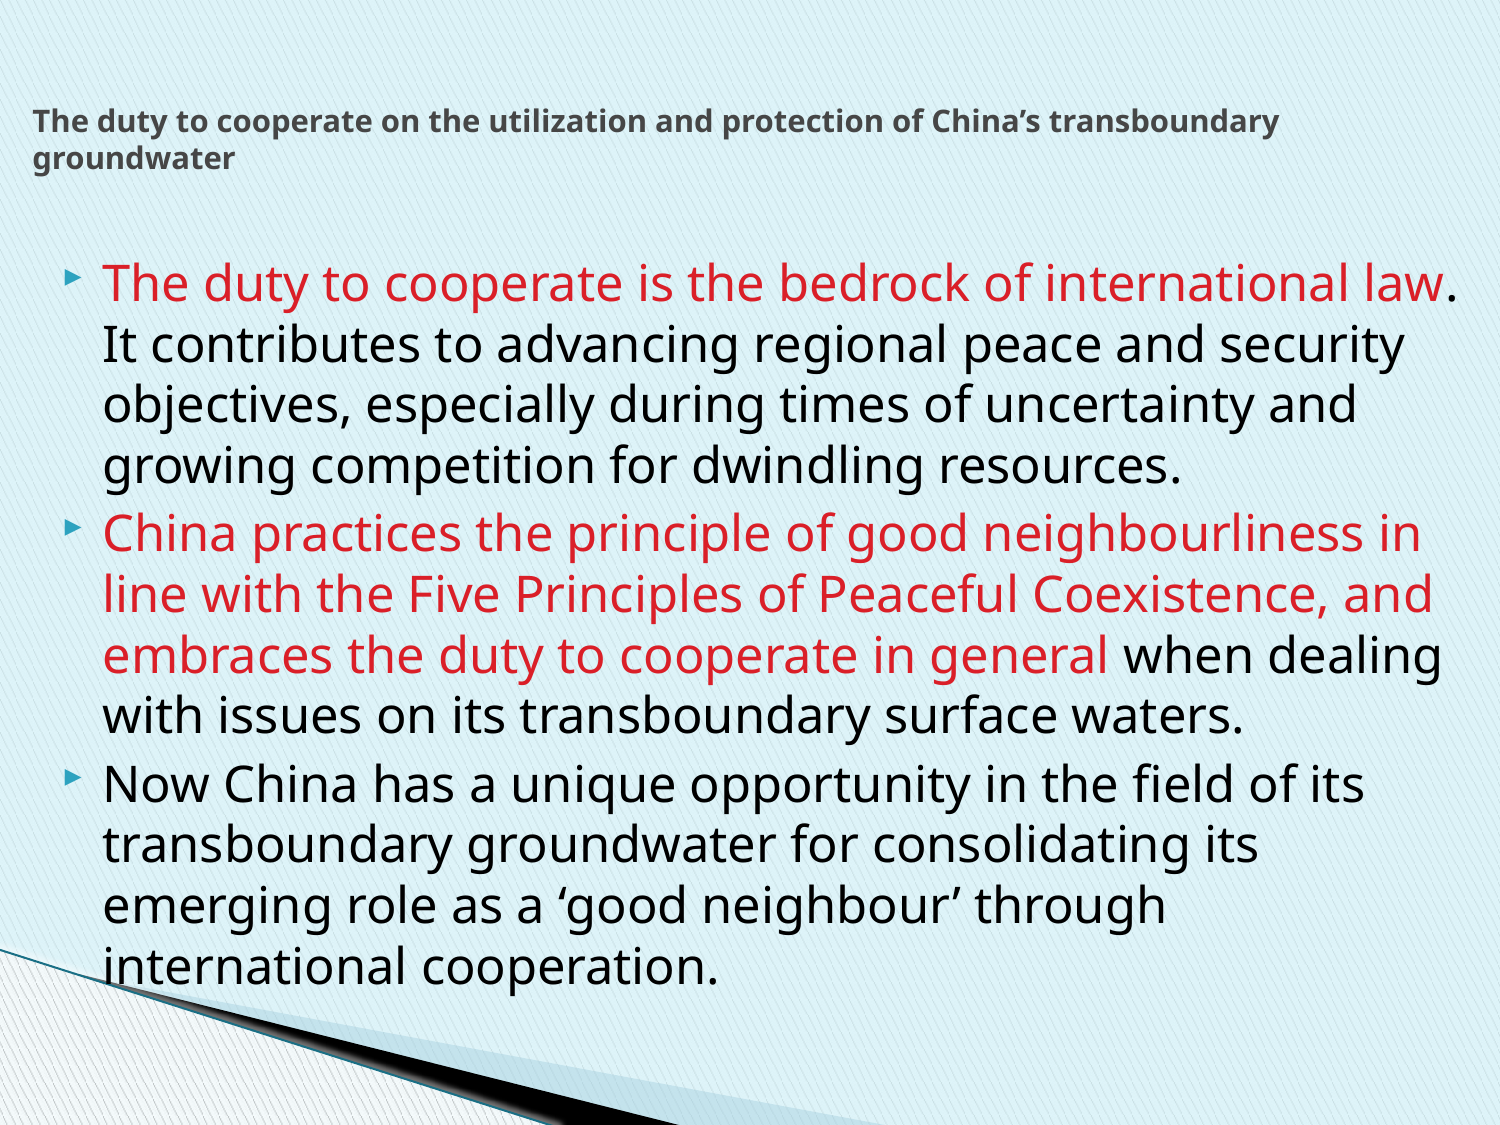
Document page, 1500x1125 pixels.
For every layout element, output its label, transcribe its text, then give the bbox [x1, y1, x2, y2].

list The duty to cooperate is the bedrock of international law. It contributes to advancing regional peace and security objectives, especially during times of uncertainty and growing competition for dwindling resources. China practices the principle of good neighbourliness in line with the Five Principles of Peaceful Coexistence, and embraces the duty to cooperate in general when dealing with issues on its transboundary surface waters. Now China has a unique opportunity in the field of its transboundary groundwater for consolidating its emerging role as a ‘good neighbour’ through international cooperation. [29, 243, 1483, 1059]
title The duty to cooperate on the utilization and protection of China’s transboundary groundwater [17, 45, 1500, 233]
